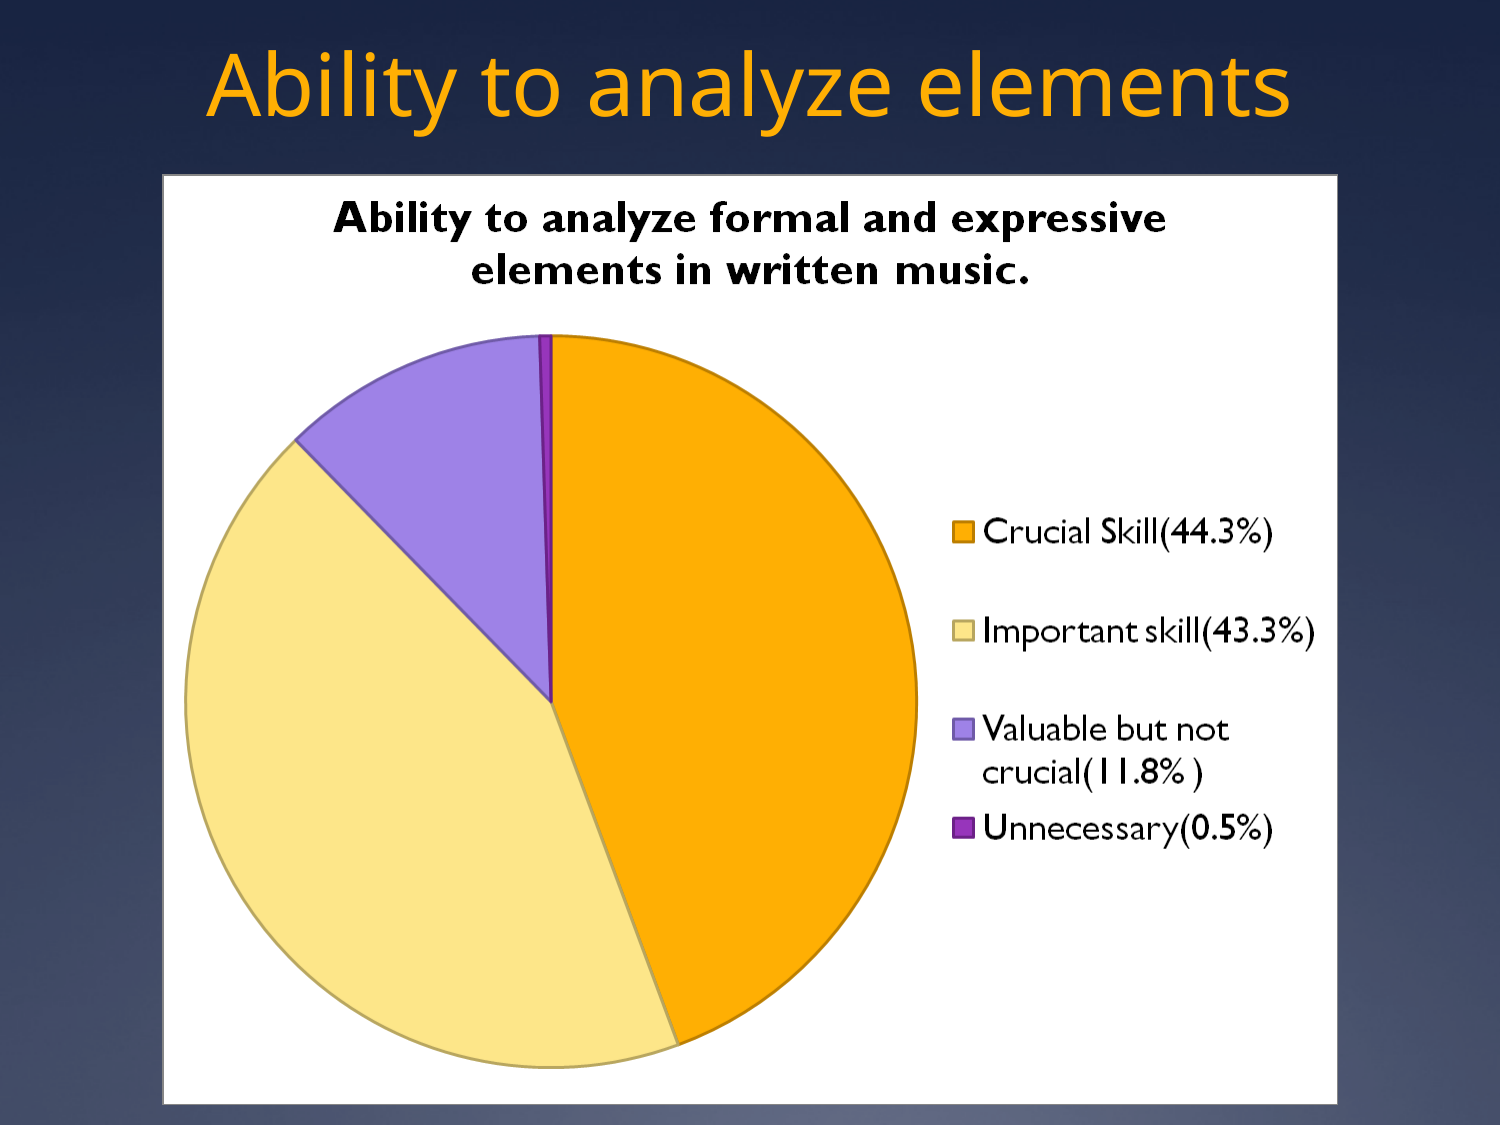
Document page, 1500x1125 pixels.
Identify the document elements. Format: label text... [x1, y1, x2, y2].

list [161, 173, 1339, 1106]
title Ability to analyze elements [100, 22, 1400, 142]
